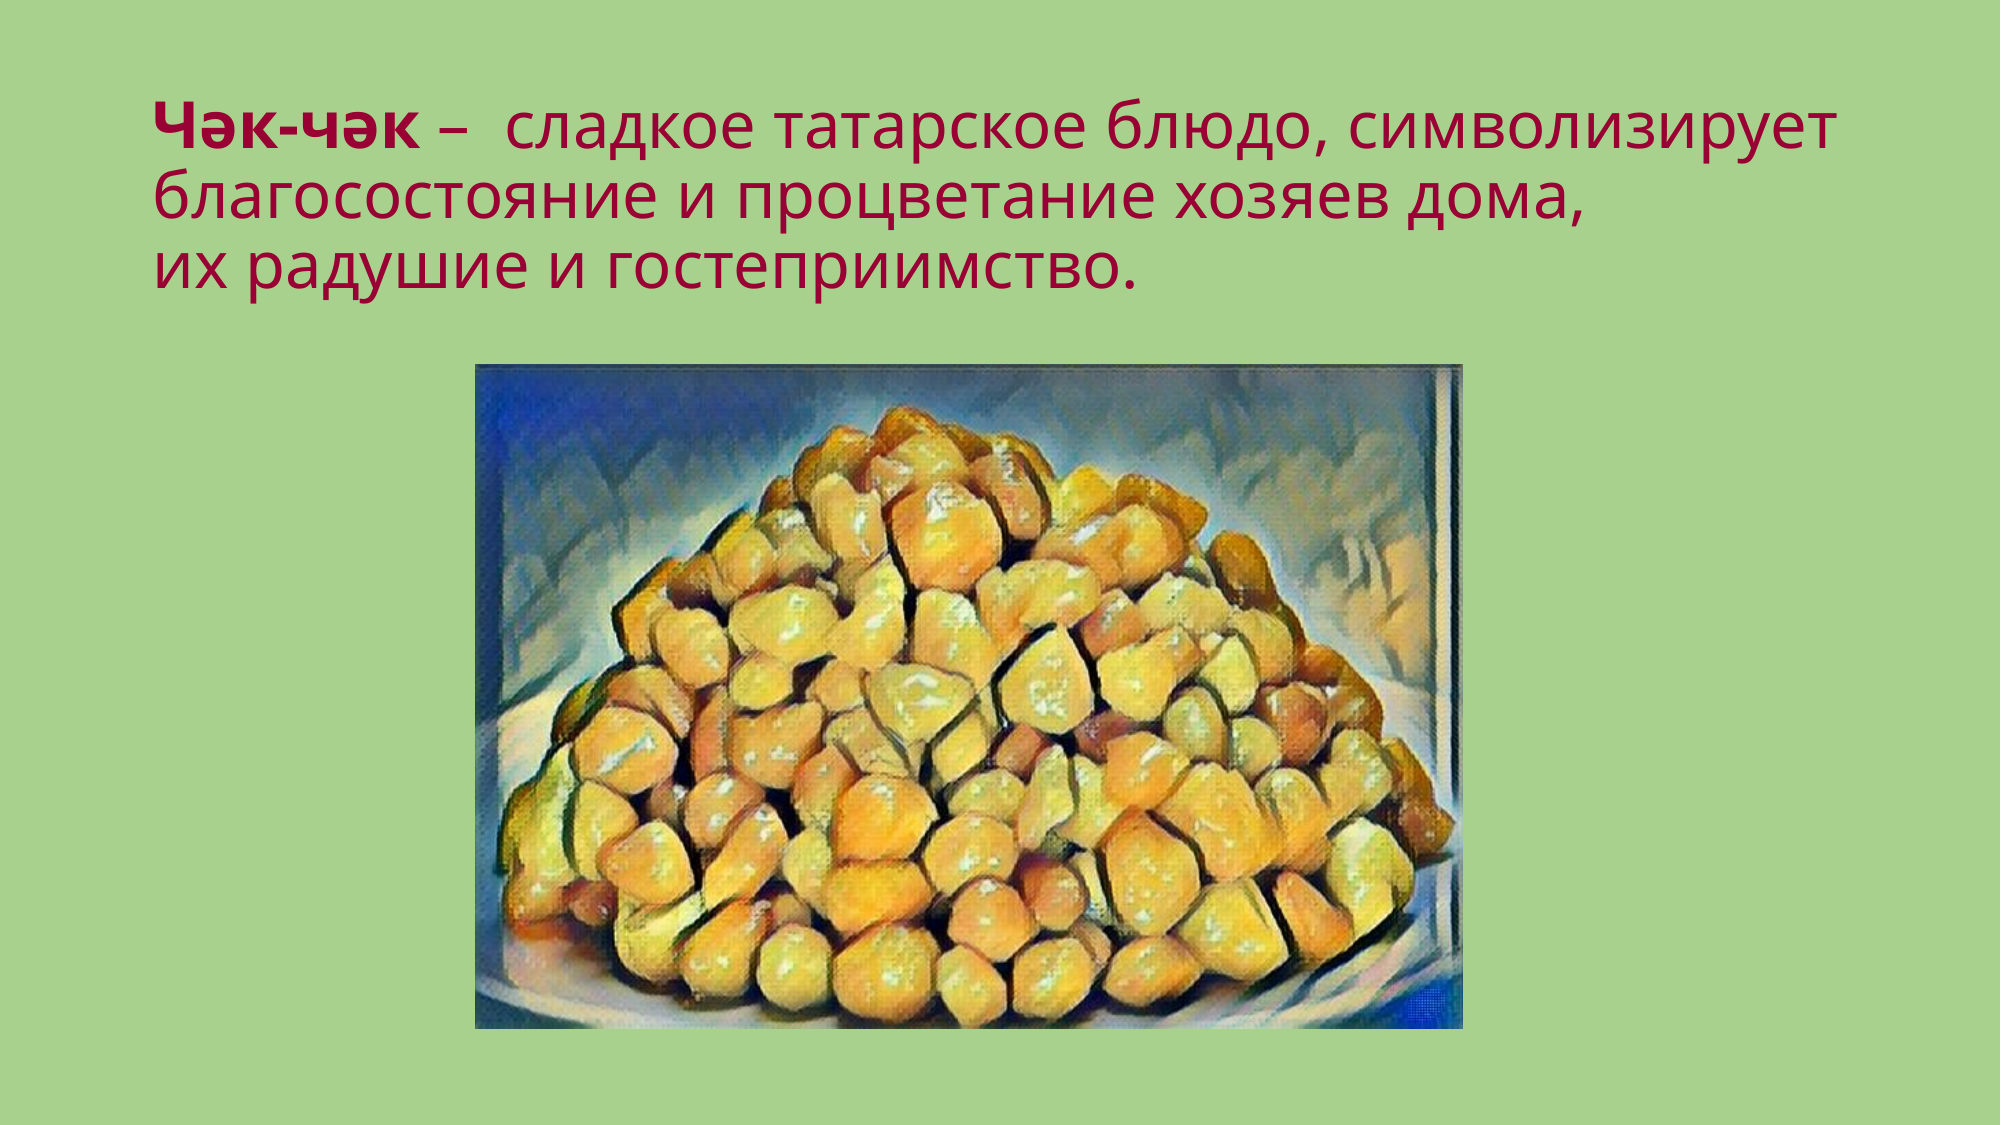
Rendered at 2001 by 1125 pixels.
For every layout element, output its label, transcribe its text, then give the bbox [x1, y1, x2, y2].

picture [475, 364, 1463, 1029]
title Чәк-чәк – сладкое татарское блюдо, символизирует благосостояние и процветание хозяев дома, их радушие и гостеприимство. [137, 59, 1863, 421]
